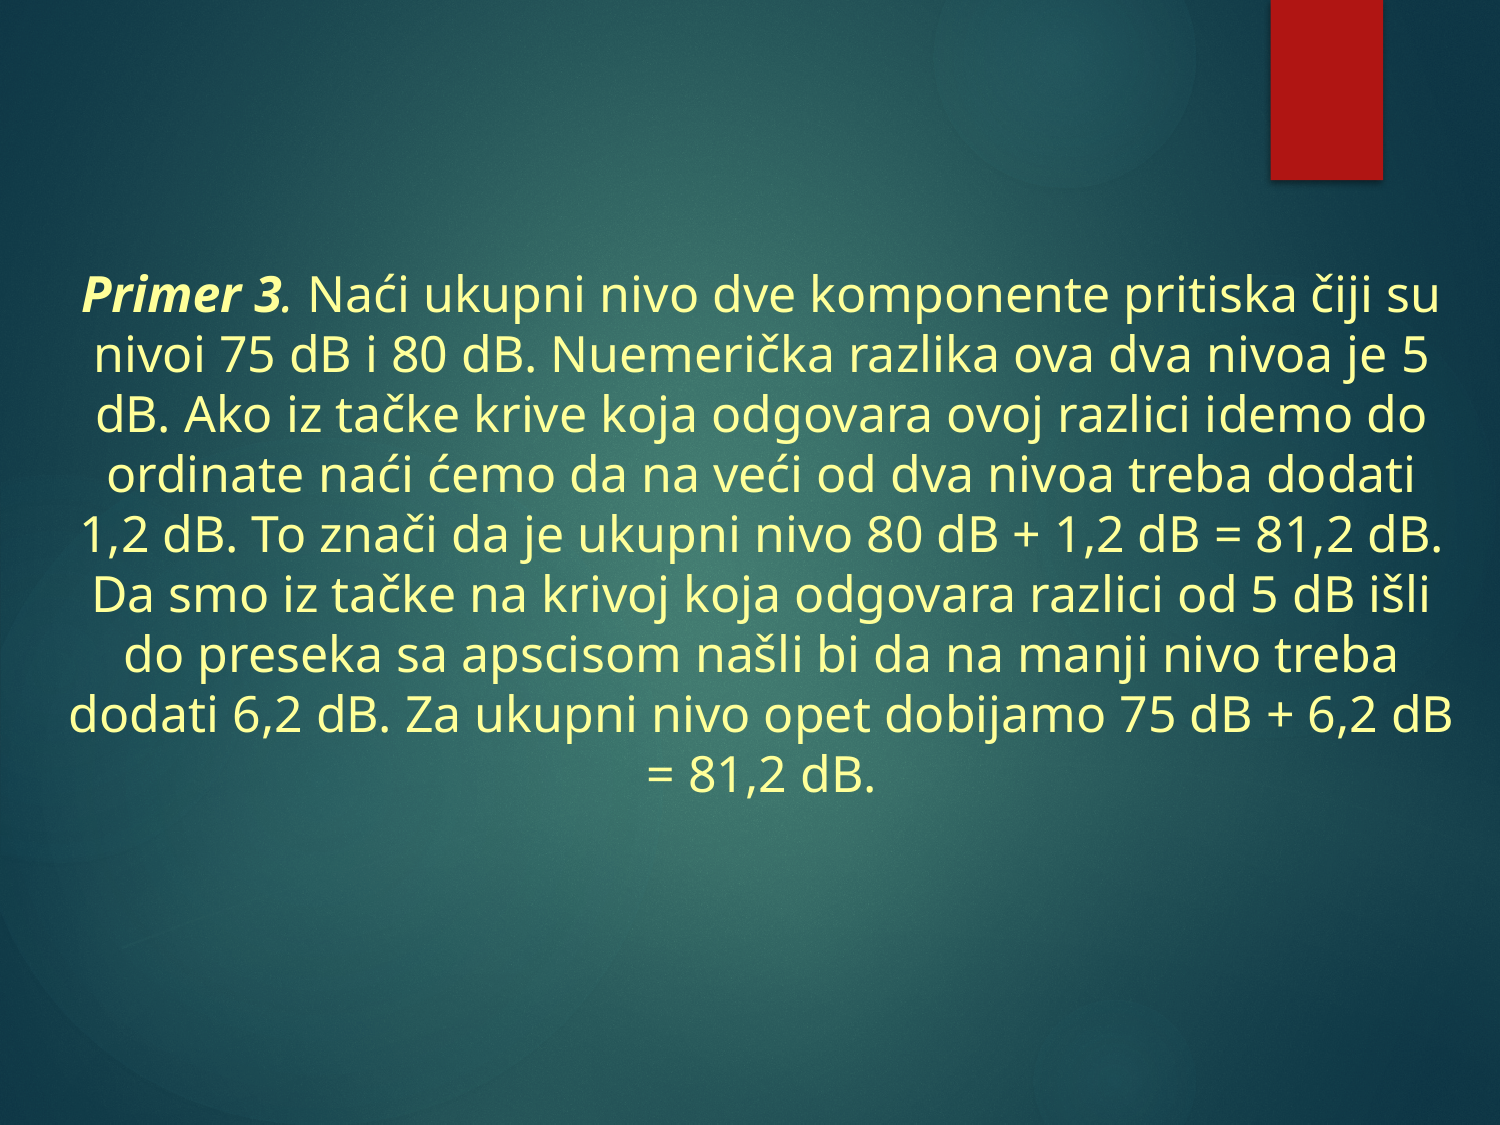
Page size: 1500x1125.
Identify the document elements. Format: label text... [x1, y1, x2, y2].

text_box Primer 3. Naći ukupni nivo dve komponente pritiska čiji su nivoi 75 dB i 80 dB. Nuemerička razlika ova dva nivoa je 5 dB. Ako iz tačke krive koja odgovara ovoj razlici idemo do ordinate naći ćemo da na veći od dva nivoa treba dodati 1,2 dB. To znači da je ukupni nivo 80 dB + 1,2 dB = 81,2 dB. Da smo iz tačke na krivoj koja odgovara razlici od 5 dB išli do preseka sa apscisom našli bi da na manji nivo treba dodati 6,2 dB. Za ukupni nivo opet dobijamo 75 dB + 6,2 dB = 81,2 dB. [53, 255, 1471, 811]
